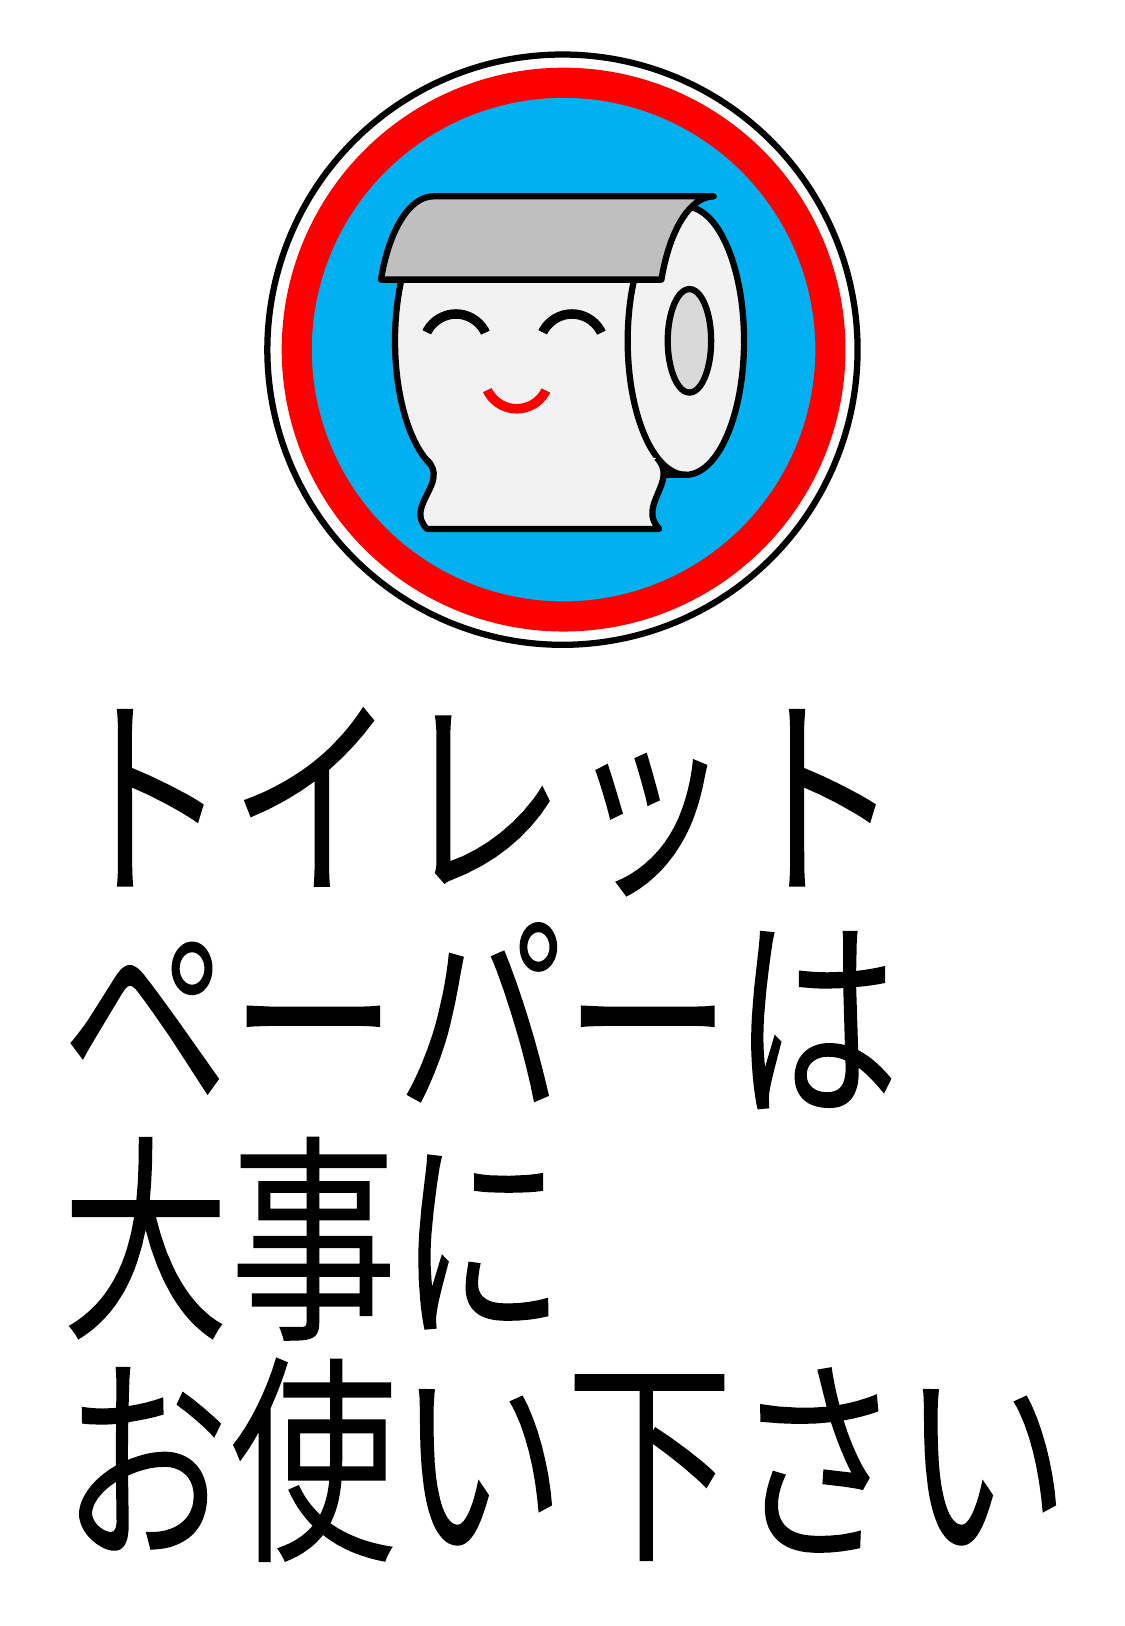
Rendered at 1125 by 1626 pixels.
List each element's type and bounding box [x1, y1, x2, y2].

text_box [68, 54, 1057, 1563]
